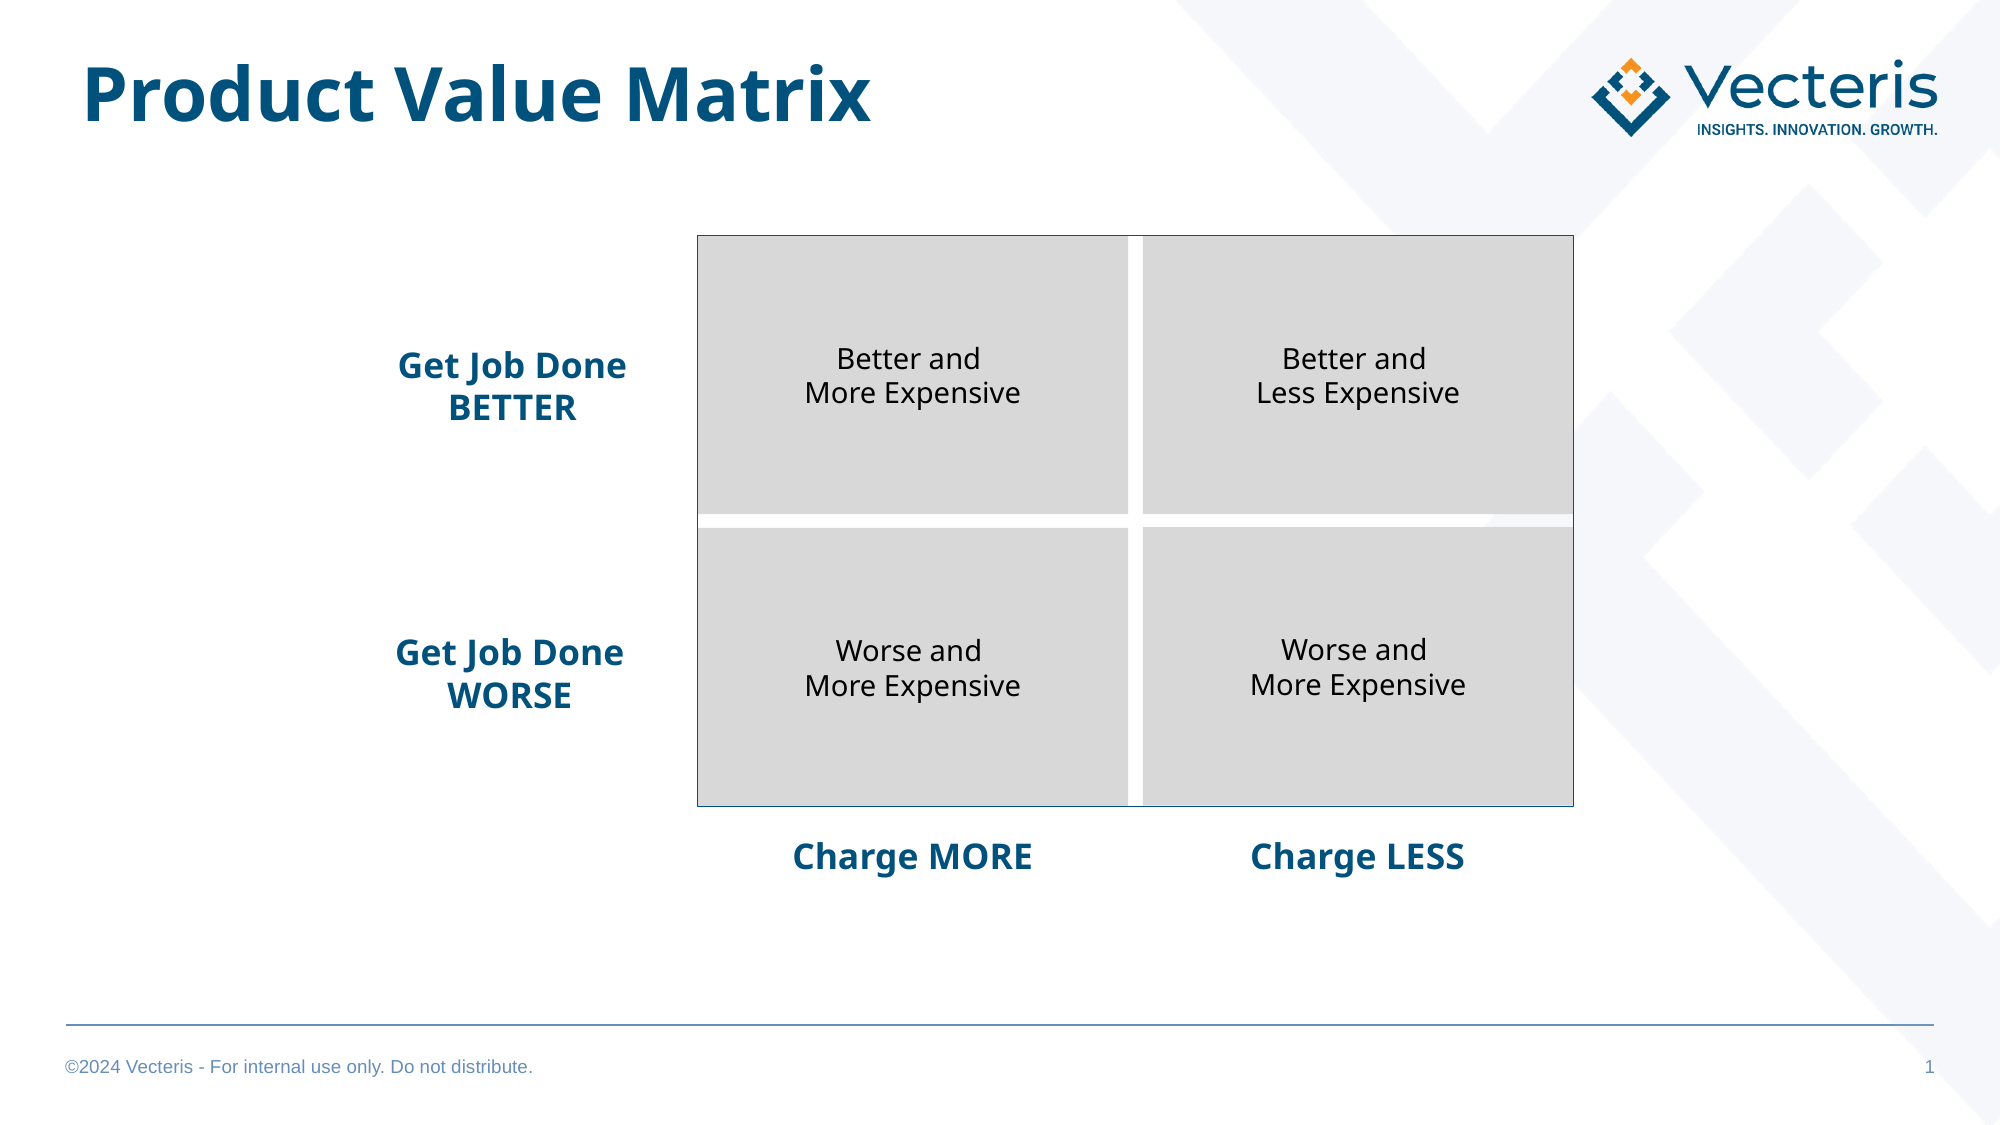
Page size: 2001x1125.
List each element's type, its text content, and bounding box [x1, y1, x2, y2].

picture [109, 0, 2000, 1125]
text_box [353, 235, 1574, 909]
title Product Value Matrix [66, 49, 1346, 164]
